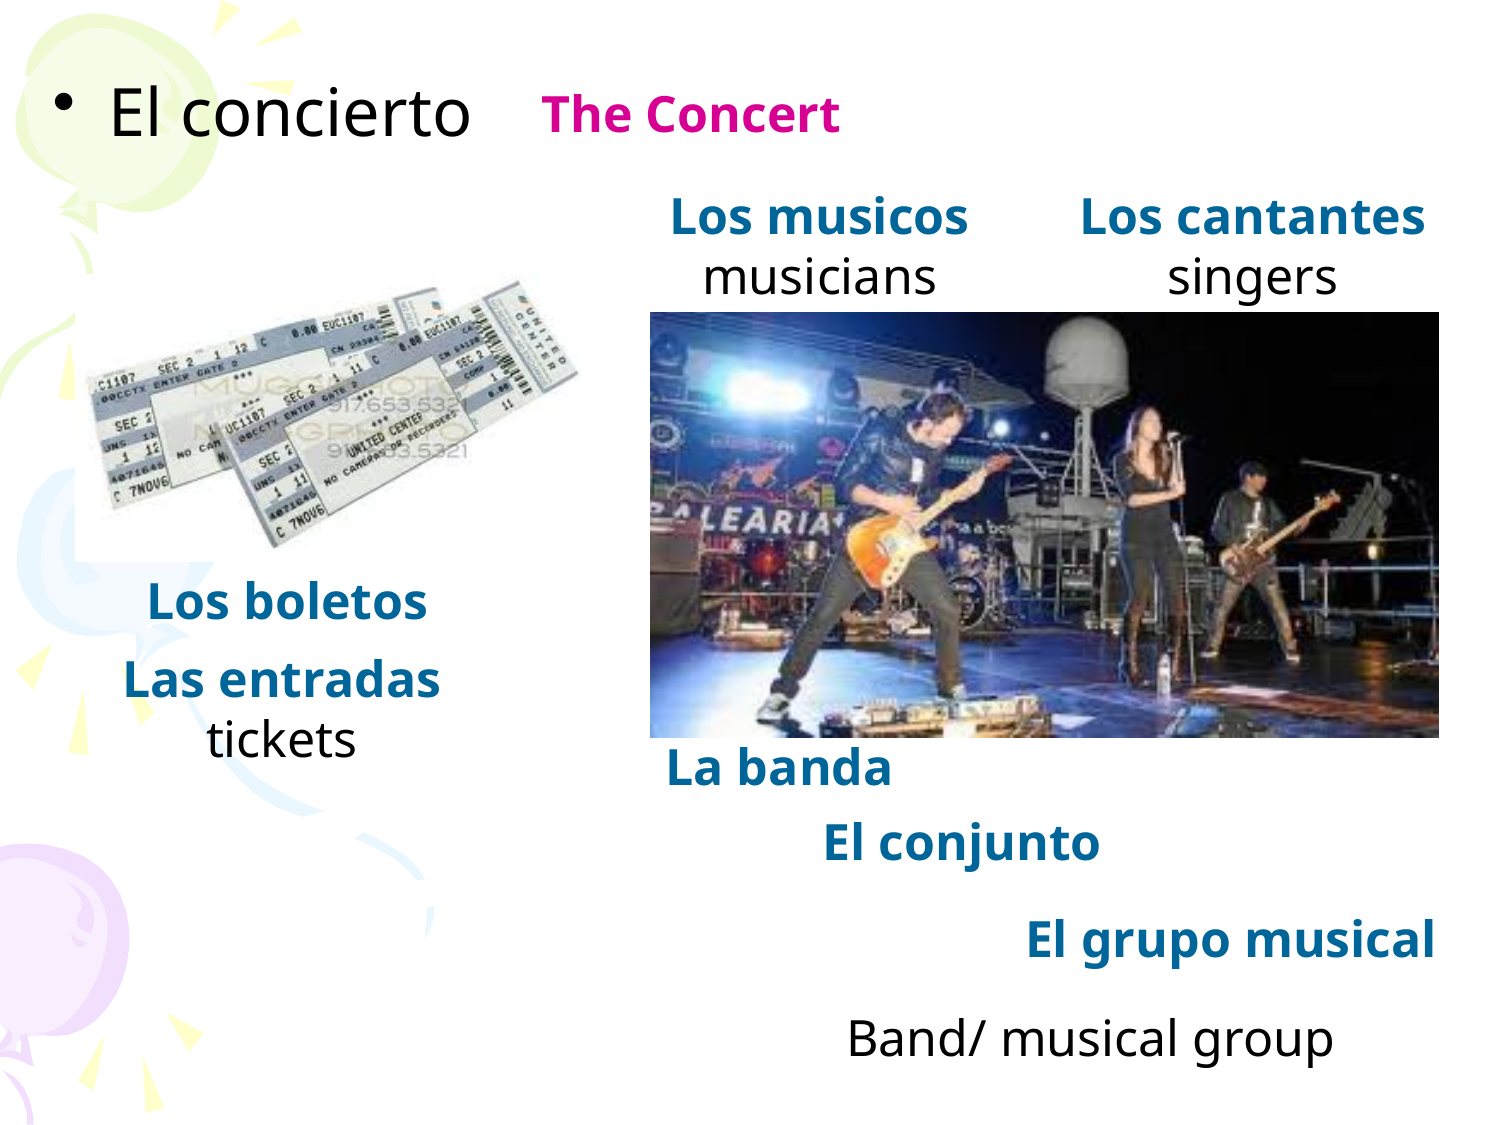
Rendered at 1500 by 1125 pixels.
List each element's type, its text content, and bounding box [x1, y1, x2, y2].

picture [74, 274, 588, 563]
text_box The Concert [526, 74, 857, 150]
picture [649, 312, 1440, 739]
text_box Las entradas tickets [107, 640, 457, 775]
text_box El conjunto [807, 802, 1130, 878]
text_box Los boletos [131, 571, 444, 638]
text_box La banda [650, 747, 909, 803]
text_box Los cantantes singers [1064, 176, 1442, 312]
text_box Band/ musical group [831, 999, 1351, 1074]
list El concierto [37, 62, 1388, 794]
text_box El grupo musical [1010, 899, 1453, 975]
text_box Los musicos musicians [654, 176, 985, 310]
